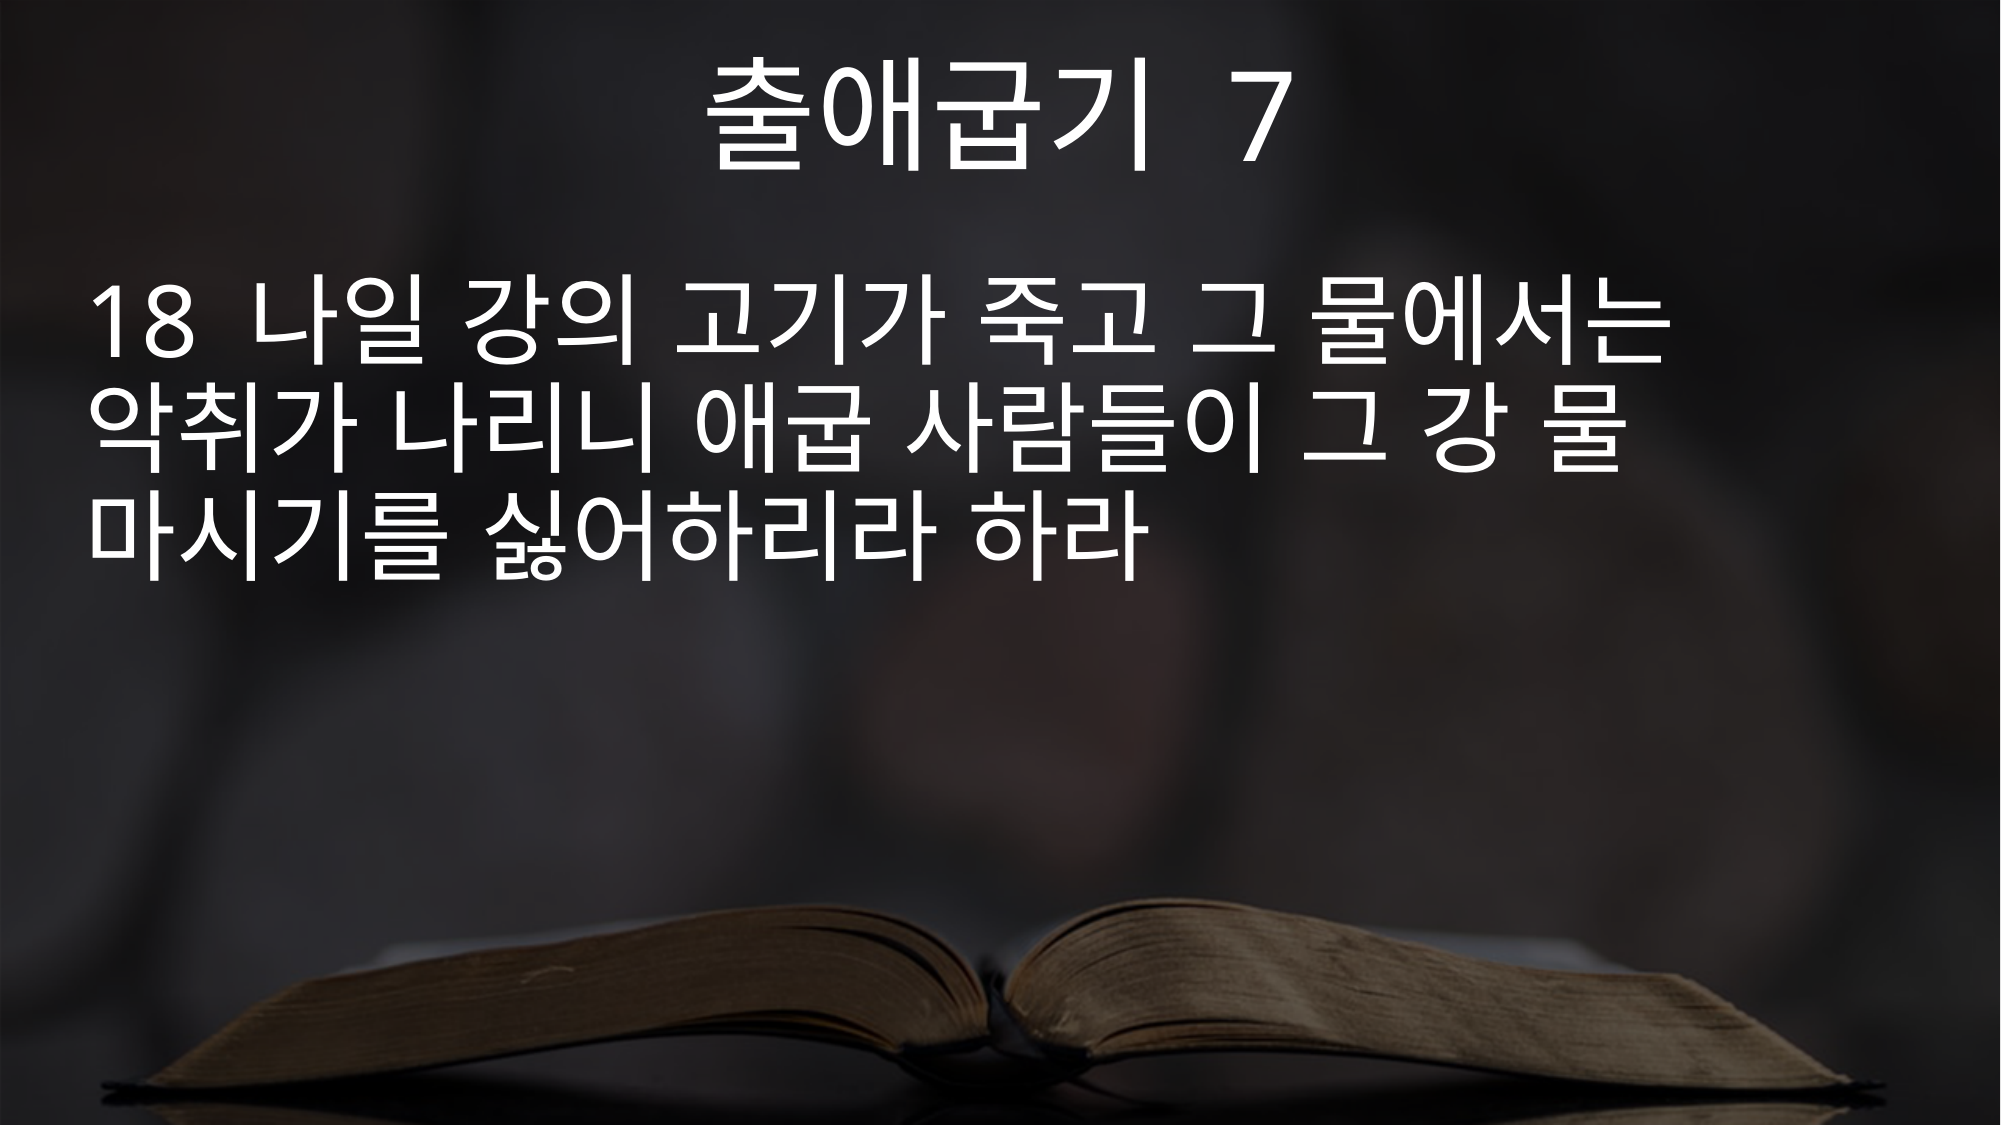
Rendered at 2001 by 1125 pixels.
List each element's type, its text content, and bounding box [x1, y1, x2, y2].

picture [0, 0, 2001, 1125]
footer 출애굽기 7 [0, 32, 2000, 192]
list 18 나일 강의 고기가 죽고 그 물에서는 악취가 나리니 애굽 사람들이 그 강 물 마시기를 싫어하리라 하라 [69, 263, 1953, 423]
